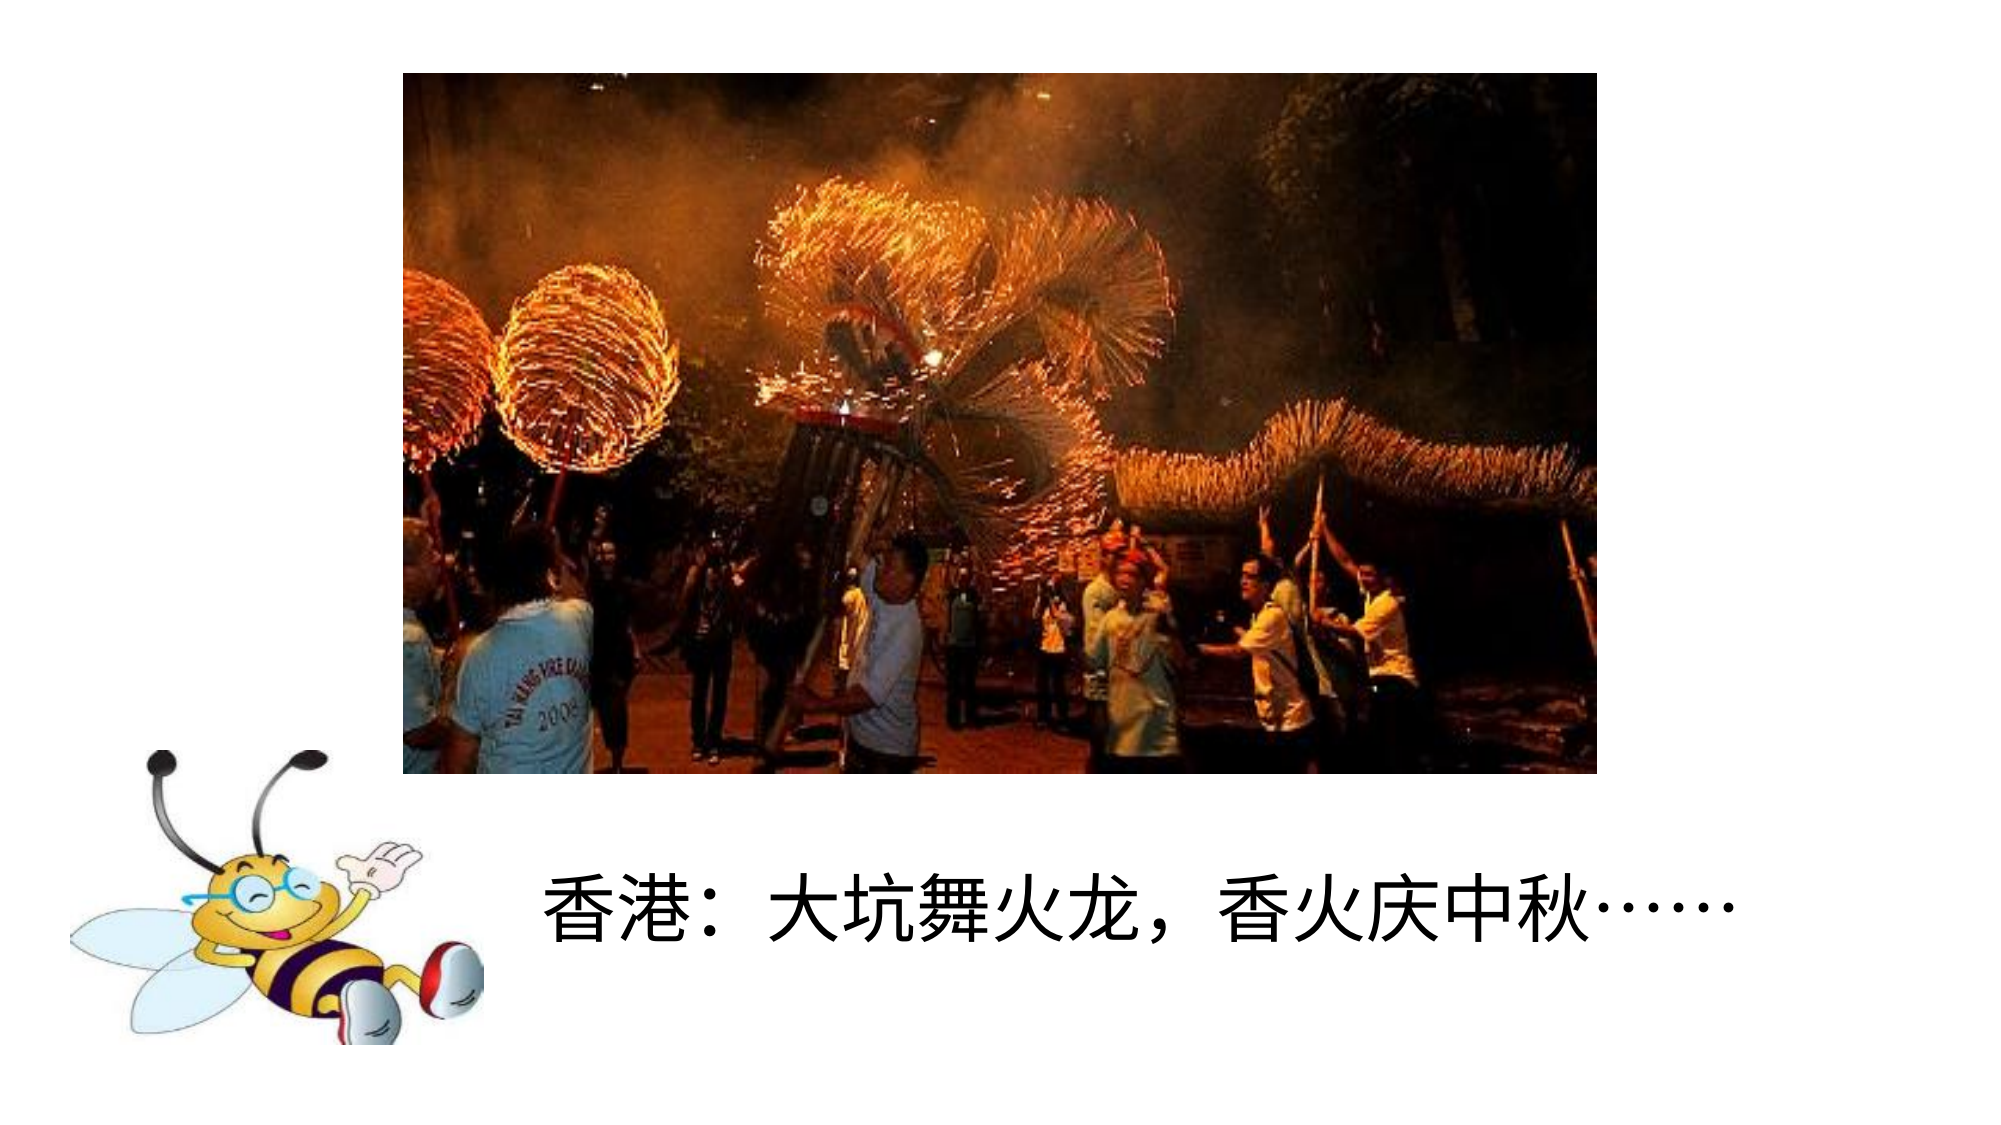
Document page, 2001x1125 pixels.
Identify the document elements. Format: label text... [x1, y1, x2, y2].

text_box 香港：大坑舞火龙，香火庆中秋…… [527, 854, 1816, 959]
picture [70, 73, 1597, 1045]
